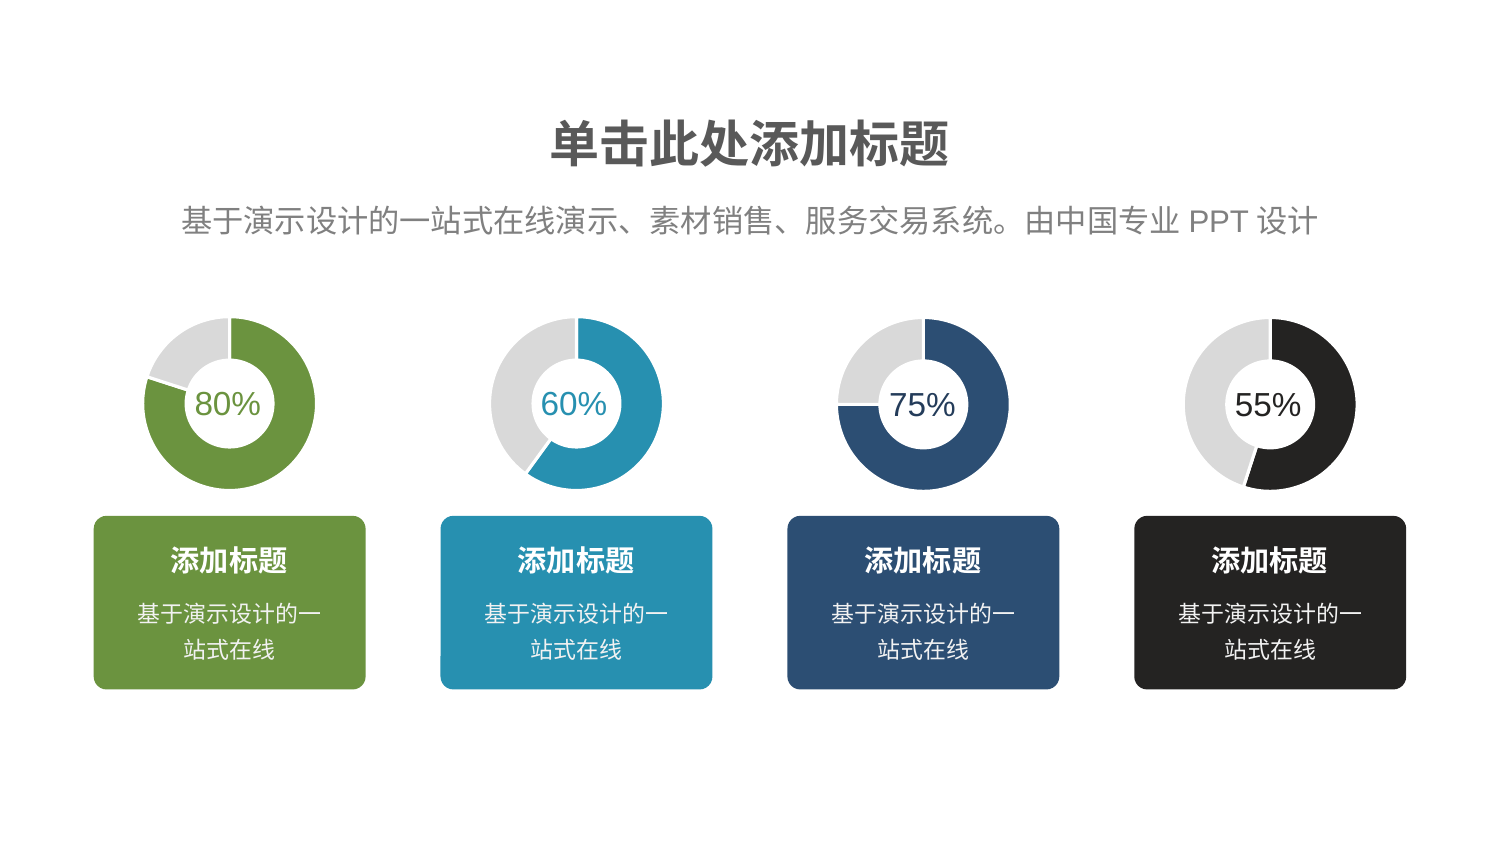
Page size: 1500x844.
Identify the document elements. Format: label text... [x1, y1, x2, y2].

text_box 基于演示设计的一站式在线演示、素材销售、服务交易系统。由中国专业PPT设计 [110, 184, 1390, 245]
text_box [93, 313, 1407, 690]
text_box 单击此处添加标题 [538, 106, 962, 178]
